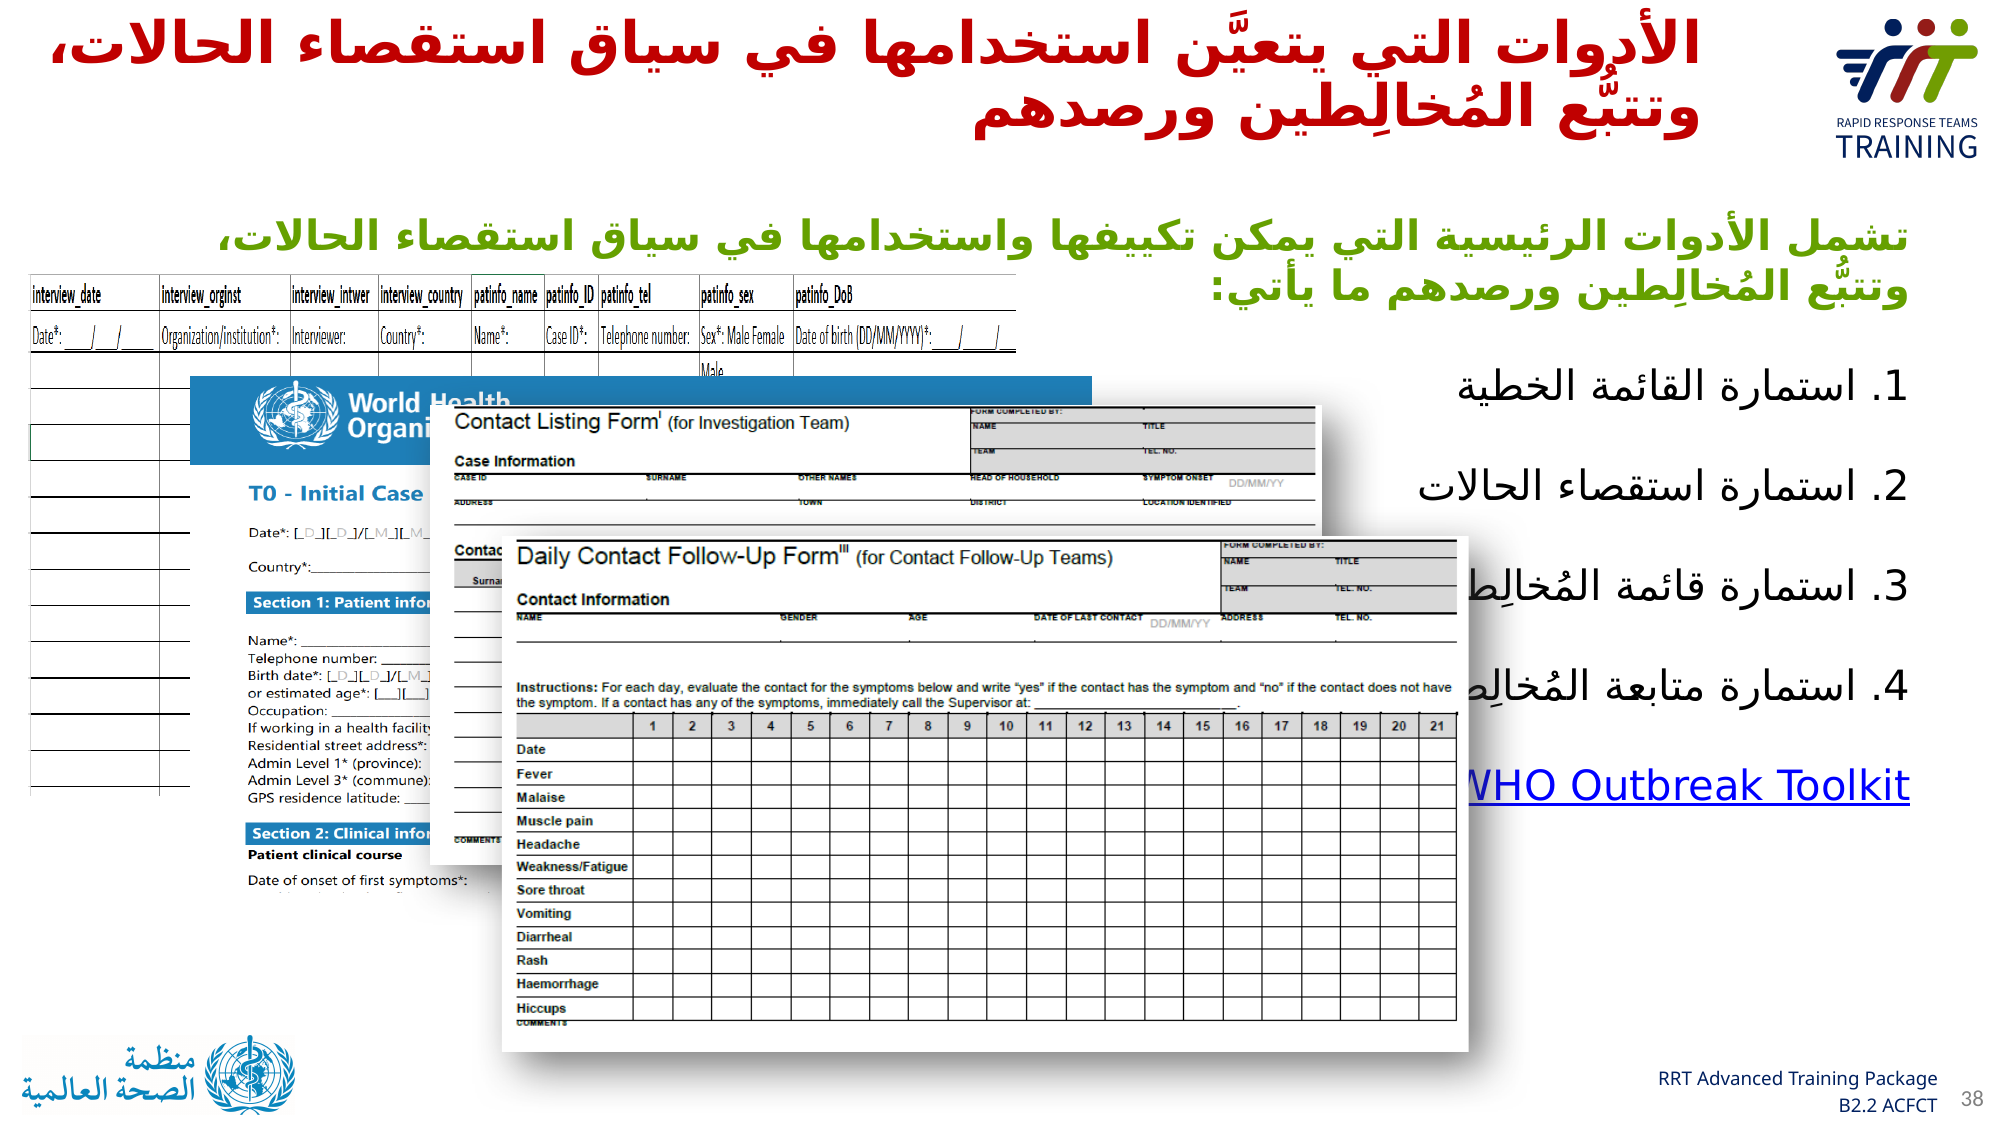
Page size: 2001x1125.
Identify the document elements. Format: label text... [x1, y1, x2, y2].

picture [22, 1035, 295, 1115]
text_box تشمل الأدوات الرئيسية التي يمكن تكييفها واستخدامها في سياق استقصاء الحالات، وتتبُّع المُخالِطين ورصدهم ما يأتي: 1. استمارة القائمة الخطية 2. استمارة استقصاء الحالات 3. استمارة قائمة المُخالِطين 4. استمارة متابعة المُخالِطين WHO Outbreak Toolkit [195, 201, 1918, 867]
title الأدوات التي يتعيَّن استخدامها في سياق استقصاء الحالات، وتتبُّع المُخالِطين ورصدهم [30, 0, 1711, 170]
picture [1835, 19, 1978, 167]
picture [252, 1050, 258, 1059]
picture [27, 274, 1469, 1053]
